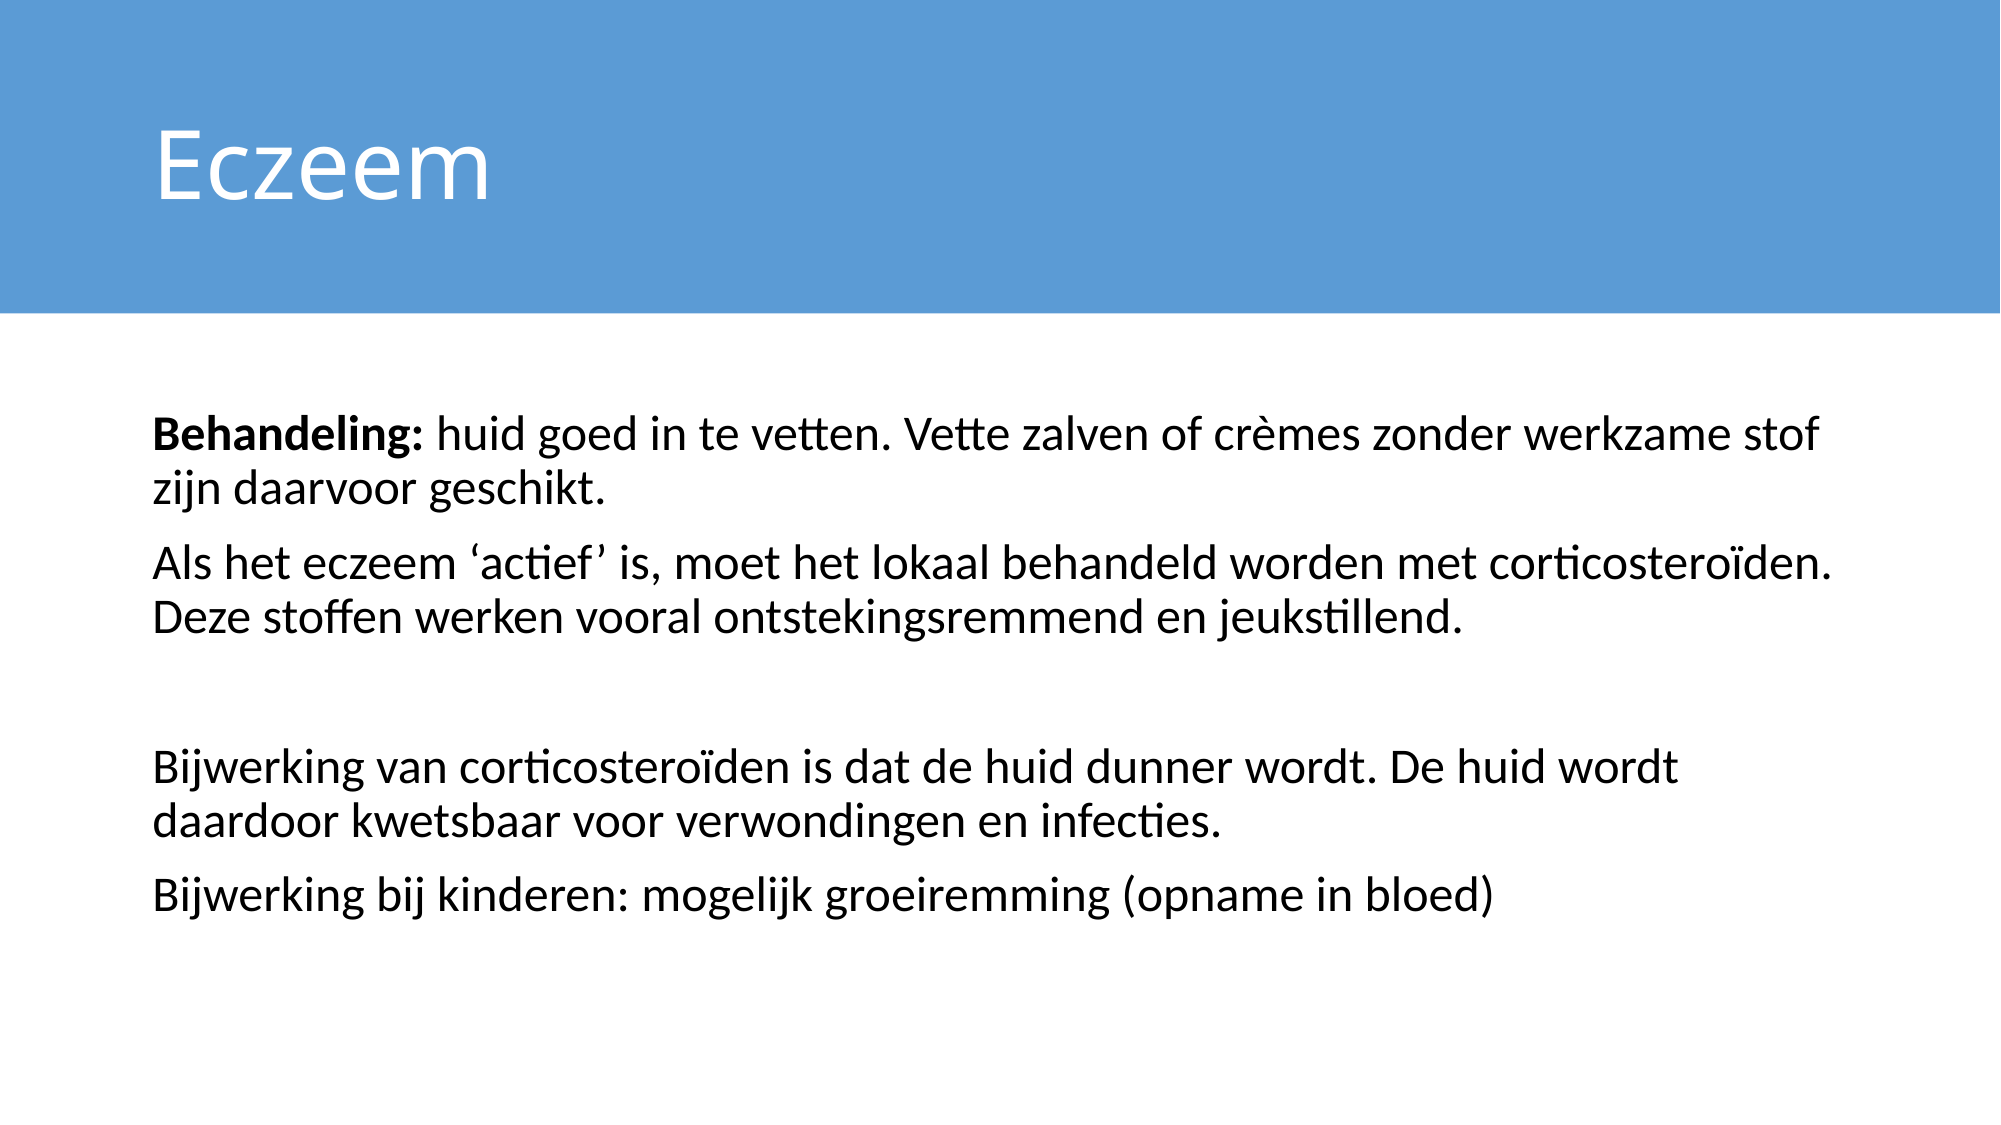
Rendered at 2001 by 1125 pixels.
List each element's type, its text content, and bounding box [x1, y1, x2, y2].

list Behandeling: huid goed in te vetten. Vette zalven of crèmes zonder werkzame stof zijn daarvoor geschikt. Als het eczeem ‘actief’ is, moet het lokaal behandeld worden met corticosteroïden. Deze stoffen werken vooral ontstekingsremmend en jeukstillend. Bijwerking van corticosteroïden is dat de huid dunner wordt. De huid wordt daardoor kwetsbaar voor verwondingen en infecties. Bijwerking bij kinderen: mogelijk groeiremming (opname in bloed) [137, 399, 1863, 1014]
text_box [0, 0, 2000, 314]
title Eczeem [137, 59, 1863, 278]
